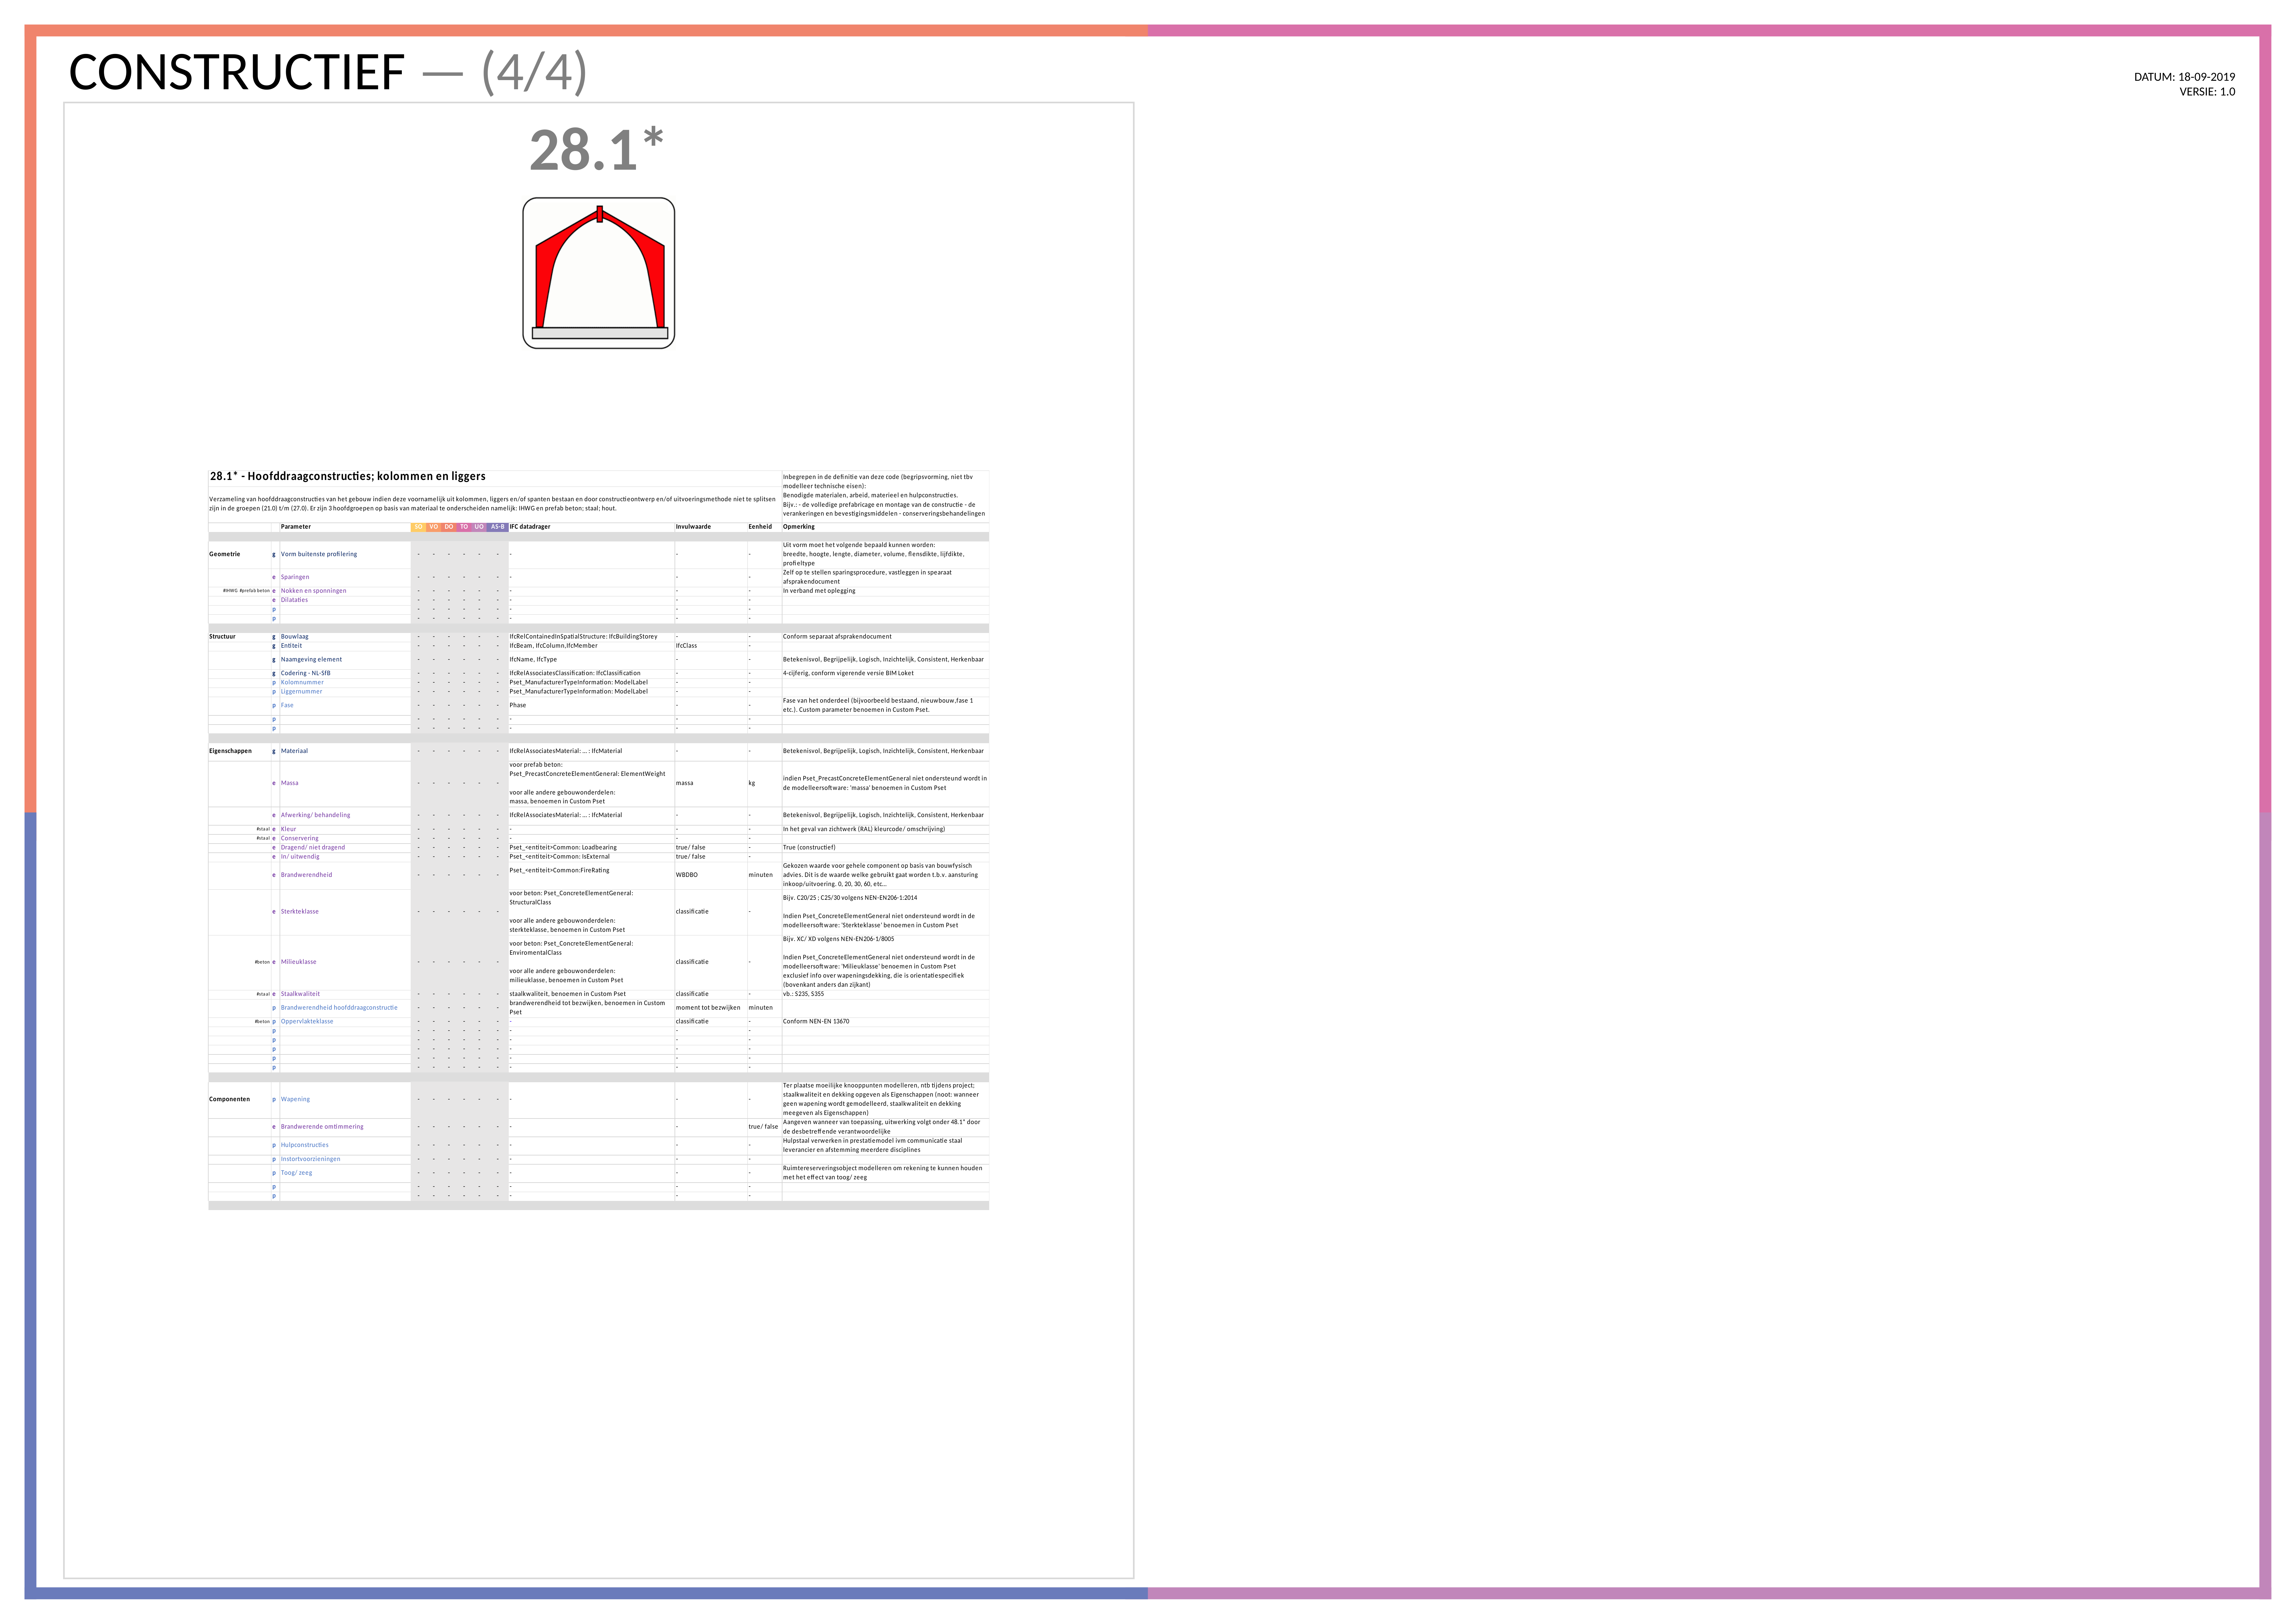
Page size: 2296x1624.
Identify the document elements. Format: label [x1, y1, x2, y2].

text_box [208, 470, 990, 1211]
text_box [24, 24, 2271, 1599]
text_box [521, 107, 676, 350]
